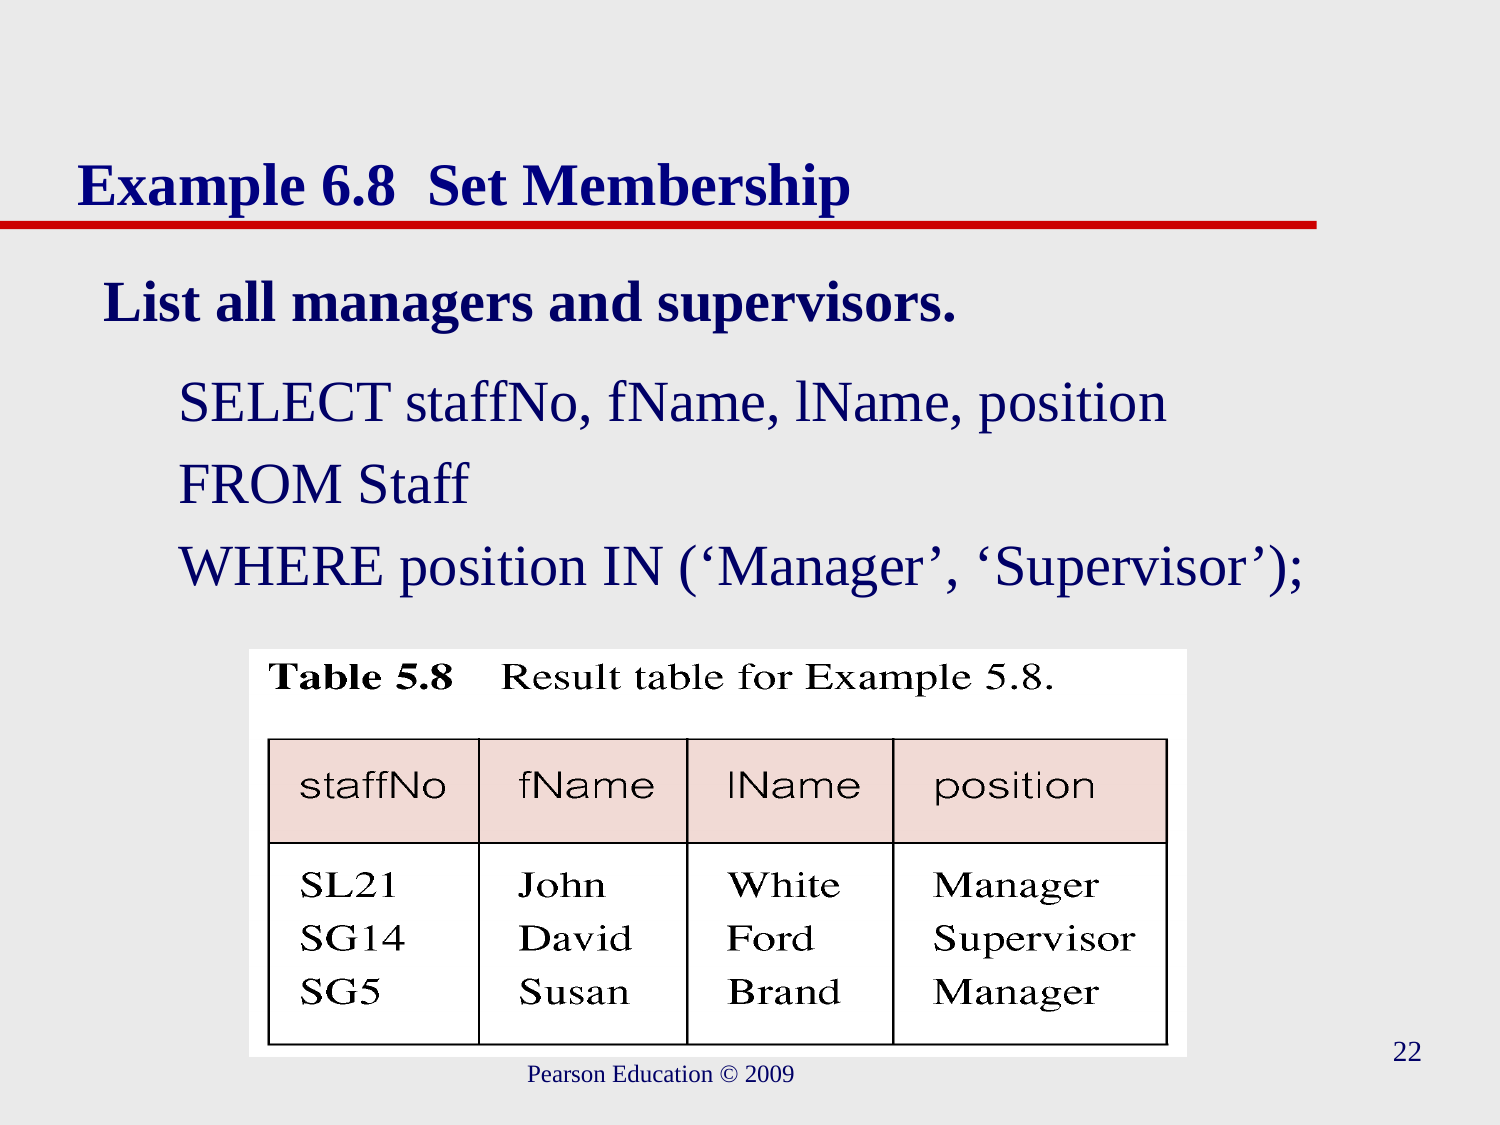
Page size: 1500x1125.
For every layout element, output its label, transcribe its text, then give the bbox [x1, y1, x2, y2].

list List all managers and supervisors. SELECT staffNo, fName, lName, position FROM Staff WHERE position IN (‘Manager’, ‘Supervisor’); [88, 255, 1427, 931]
title Example 6.8 Set Membership [62, 43, 1338, 226]
text_box Pearson Education © 2009 [512, 1065, 1038, 1095]
slide_number 22 [1124, 1012, 1438, 1088]
picture [249, 649, 1188, 1057]
